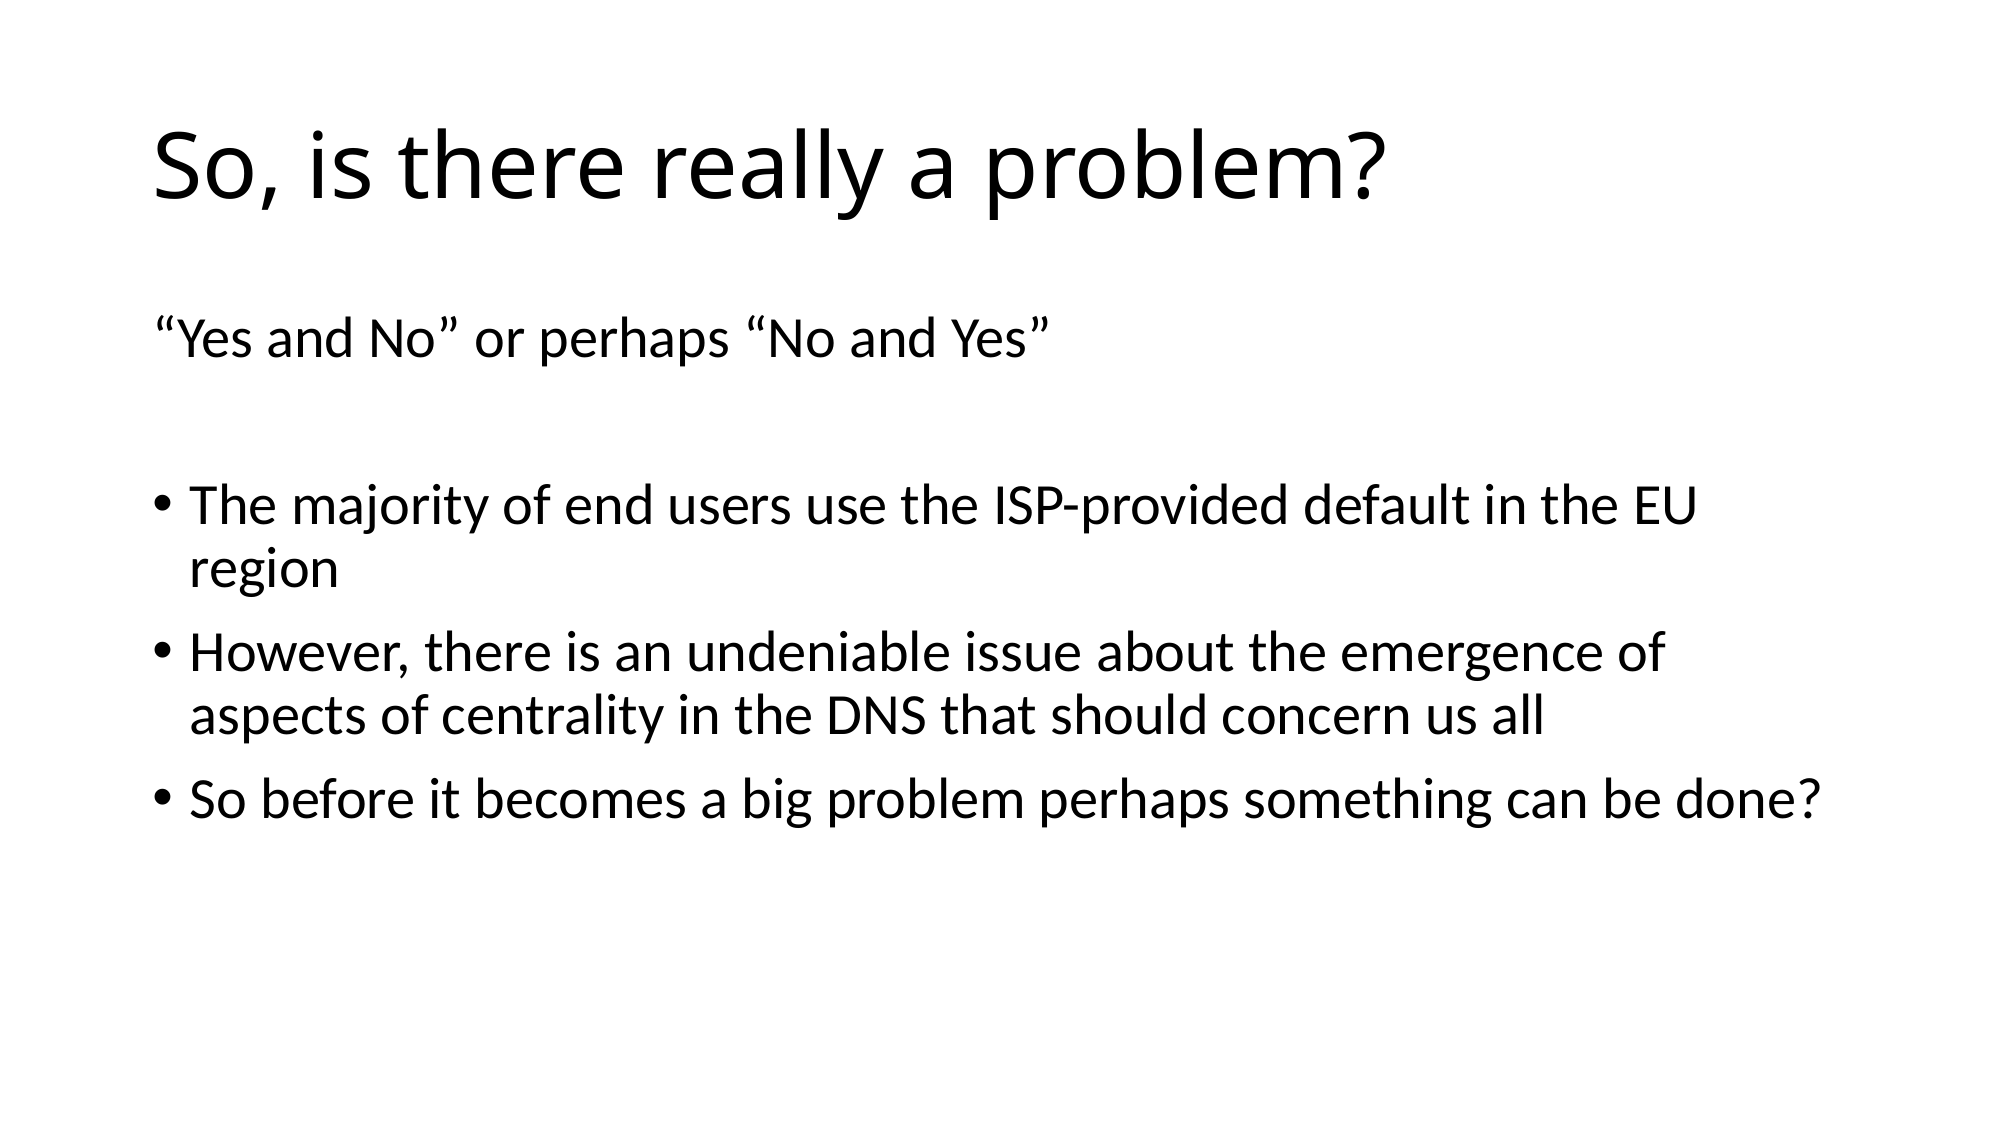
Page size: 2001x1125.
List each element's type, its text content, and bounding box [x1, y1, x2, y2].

title So, is there really a problem? [137, 59, 1863, 278]
list “Yes and No” or perhaps “No and Yes” The majority of end users use the ISP-provided default in the EU region However, there is an undeniable issue about the emergence of aspects of centrality in the DNS that should concern us all So before it becomes a big problem perhaps something can be done? [137, 299, 1863, 1014]
